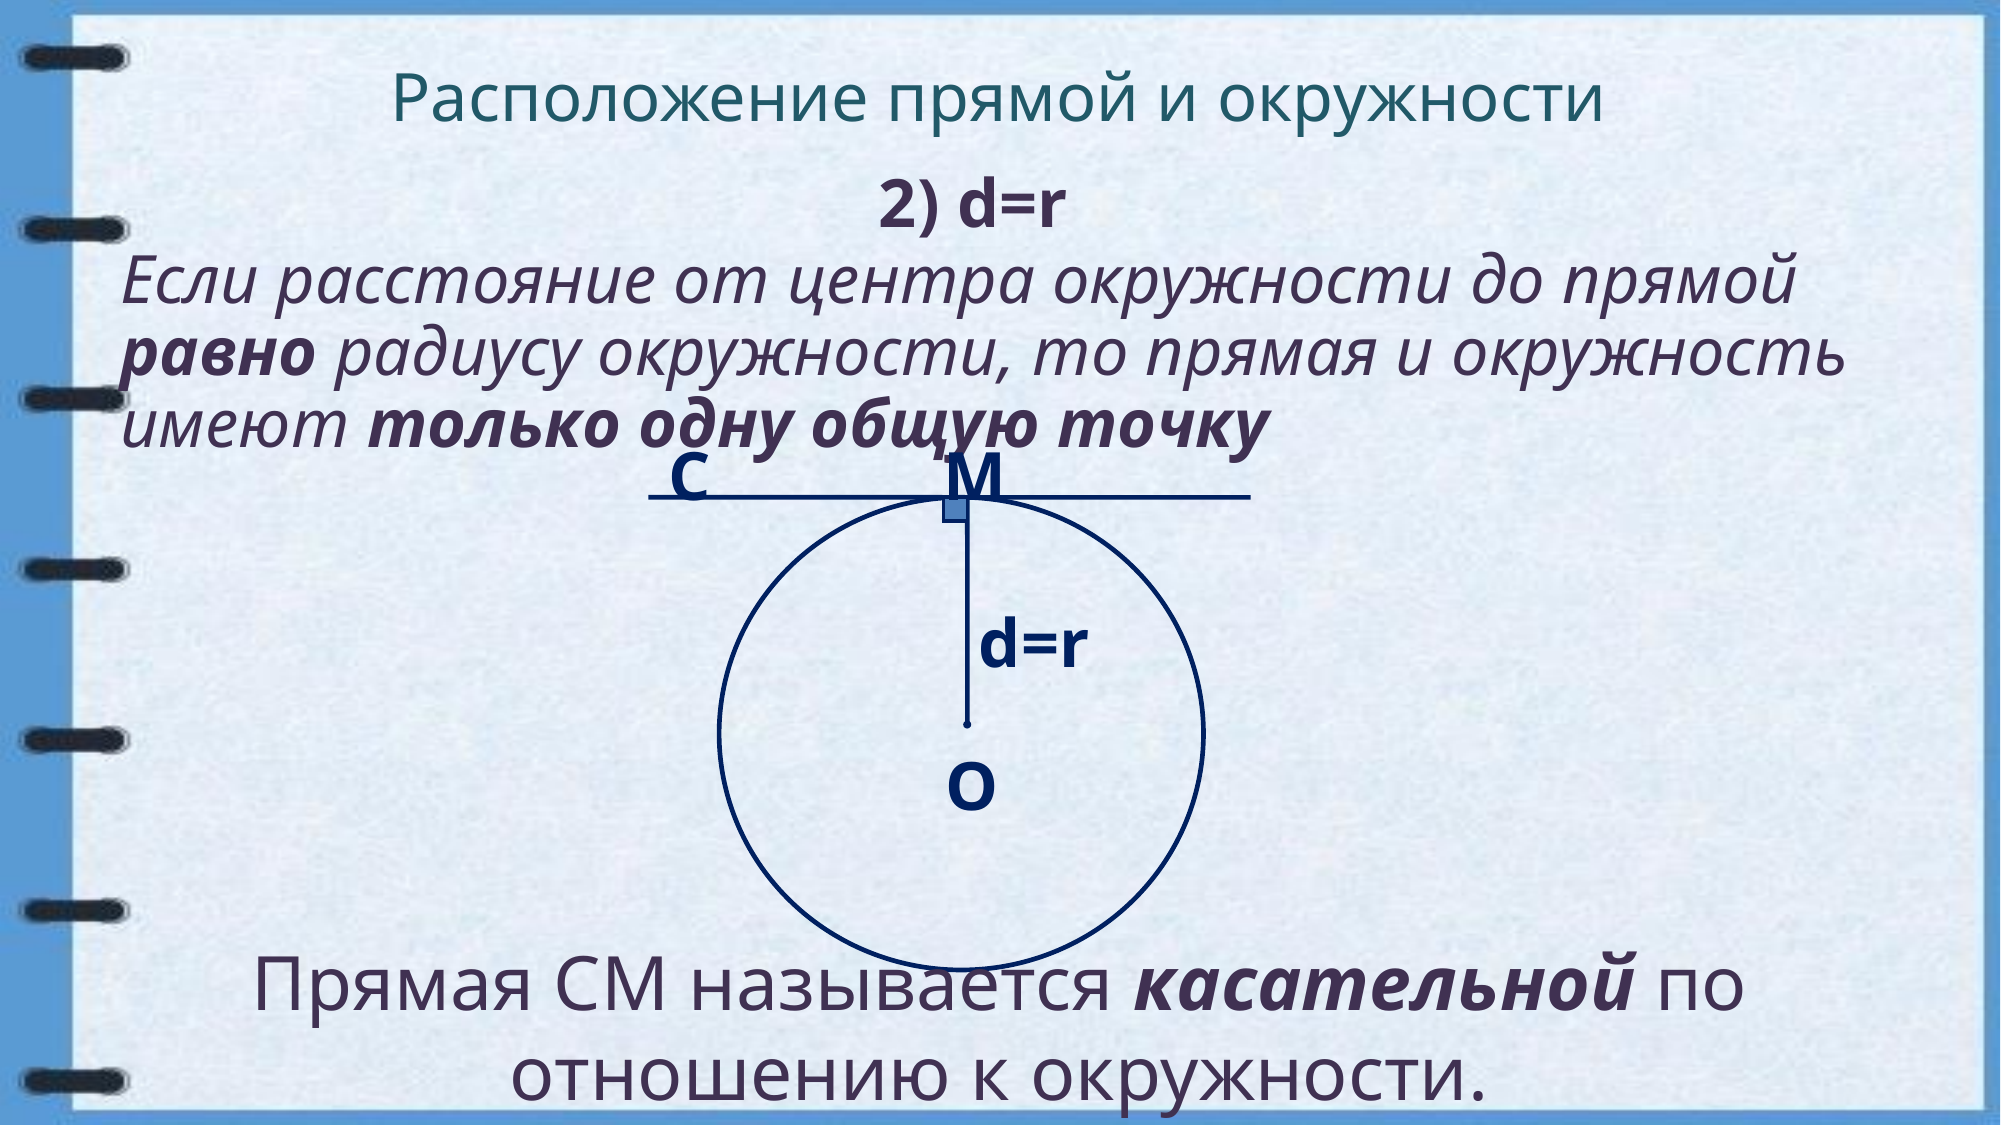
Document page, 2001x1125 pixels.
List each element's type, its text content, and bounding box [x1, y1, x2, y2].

text_box 2) d=r [864, 162, 1083, 250]
picture [0, 0, 2001, 1125]
text_box d=r [968, 593, 1162, 688]
title Расположение прямой и окружности [299, 37, 1700, 162]
text_box [963, 720, 972, 729]
text_box [719, 499, 1204, 928]
text_box M [928, 426, 1001, 522]
text_box Прямая СМ называется касательной по отношению к окружности. [109, 928, 1890, 1123]
text_box O [930, 736, 1014, 832]
text_box С [654, 426, 726, 522]
list Если расстояние от центра окружности до прямой равно радиусу окружности, то прямая и окружность имеют только одну общую точку [105, 238, 1948, 712]
